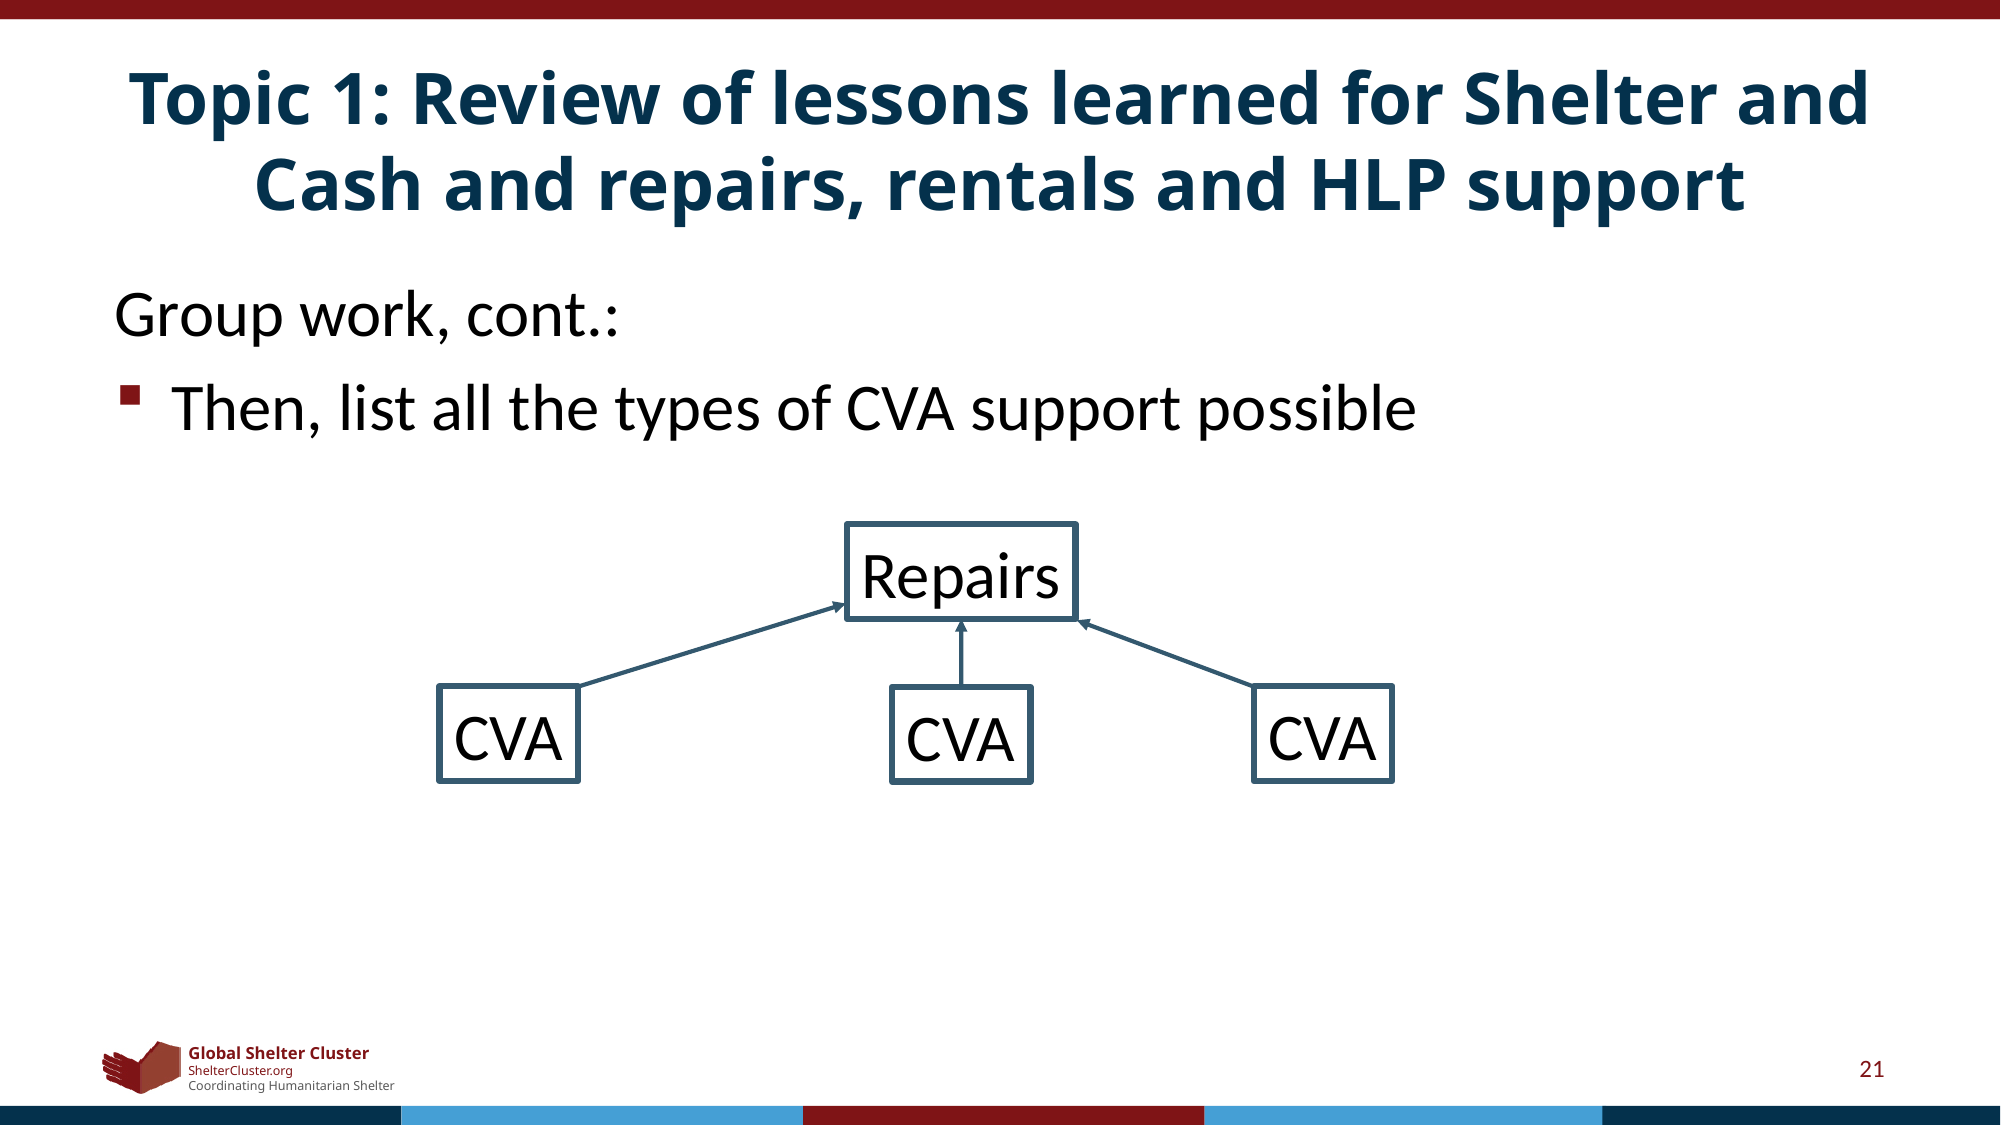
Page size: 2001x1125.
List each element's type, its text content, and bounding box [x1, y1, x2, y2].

text_box CVA [439, 686, 578, 781]
text_box CVA [891, 686, 1031, 782]
title Topic 1: Review of lessons learned for Shelter and Cash and repairs, rentals and HLP support [99, 45, 1900, 233]
text_box Repairs [847, 524, 1076, 620]
text_box CVA [1253, 686, 1393, 781]
picture [102, 1041, 181, 1094]
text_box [578, 603, 847, 687]
slide_number 21 [1433, 1037, 1900, 1098]
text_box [1076, 620, 1254, 687]
list Group work, cont.: Then, list all the types of CVA support possible [99, 262, 1900, 463]
